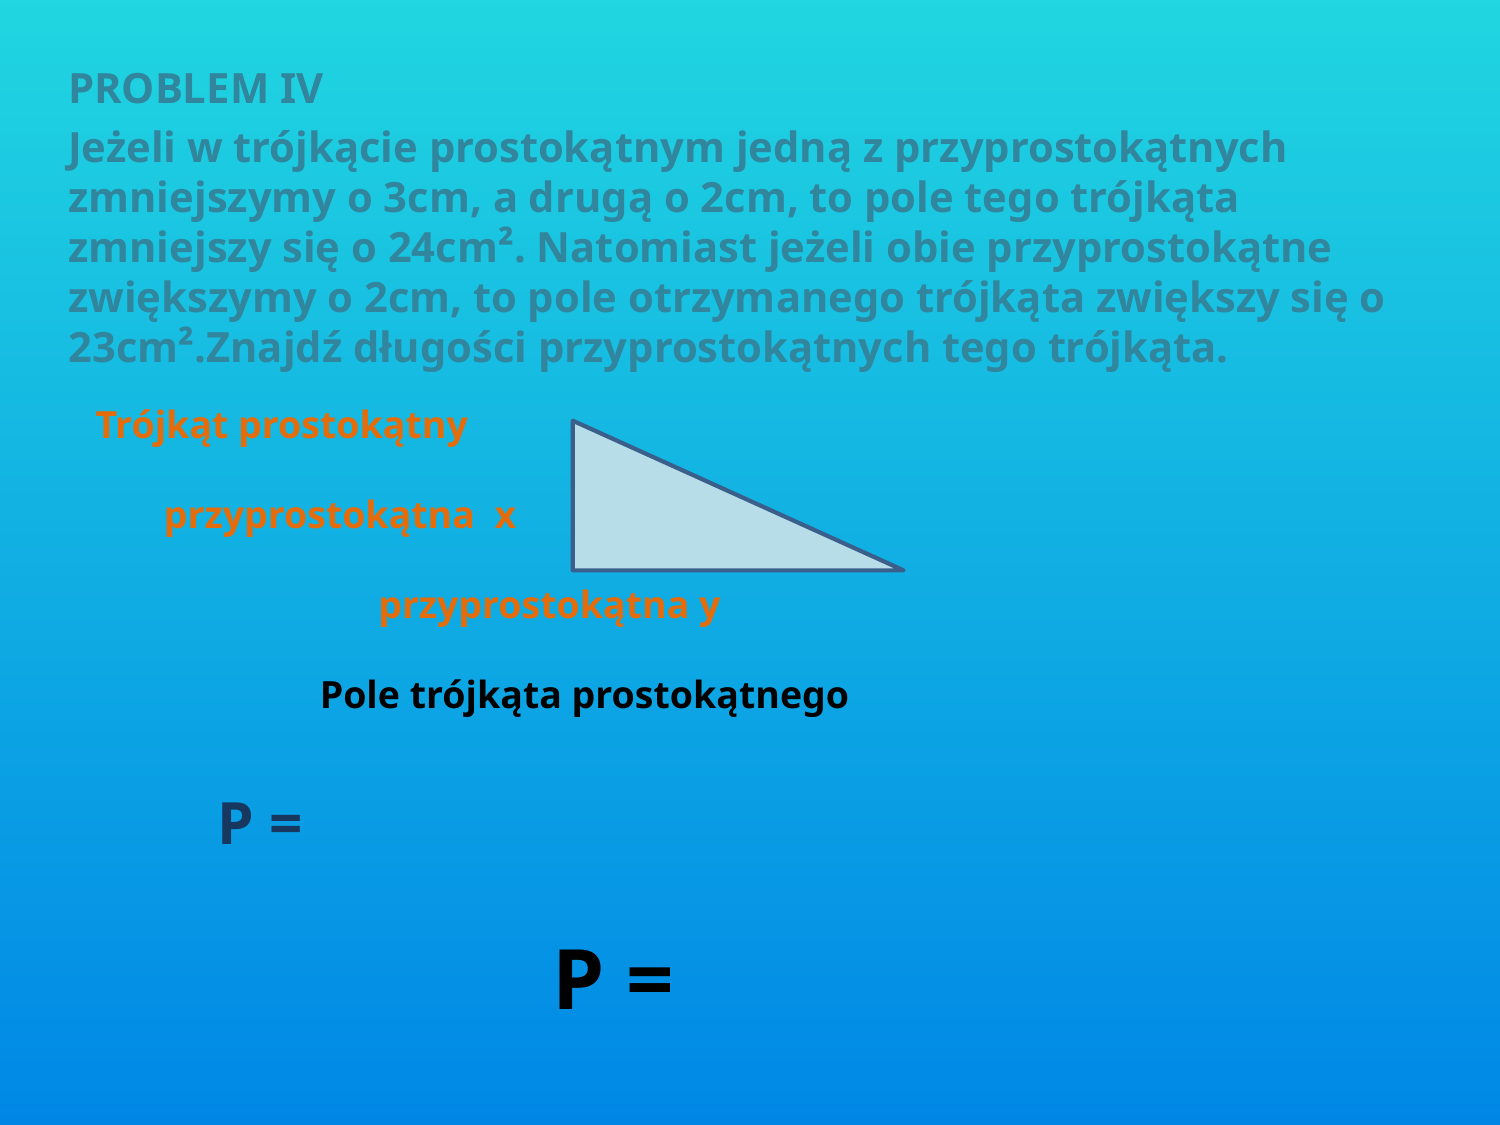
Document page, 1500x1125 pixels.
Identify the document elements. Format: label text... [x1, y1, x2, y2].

list PROBLEM IV Jeżeli w trójkącie prostokątnym jedną z przyprostokątnych zmniejszymy o 3cm, a drugą o 2cm, to pole tego trójkąta zmniejszy się o 24cm². Natomiast jeżeli obie przyprostokątne zwiększymy o 2cm, to pole otrzymanego trójkąta zwiększy się o 23cm².Znajdź długości przyprostokątnych tego trójkąta. [53, 54, 1404, 797]
text_box [570, 418, 906, 573]
